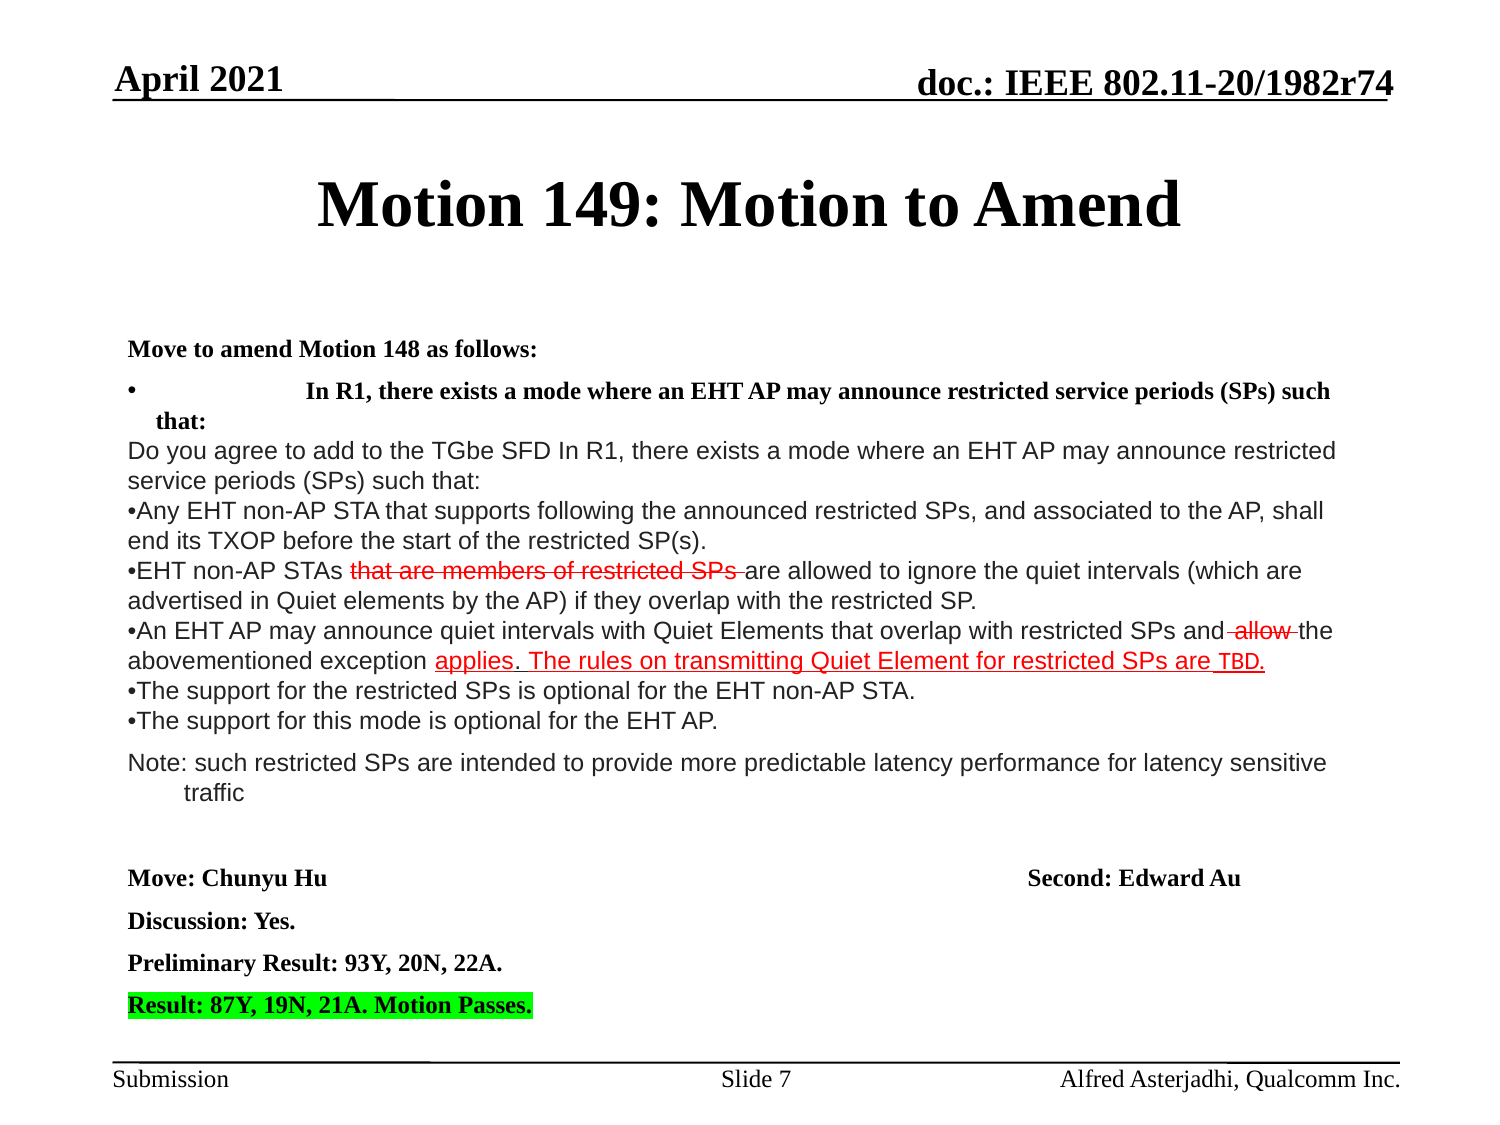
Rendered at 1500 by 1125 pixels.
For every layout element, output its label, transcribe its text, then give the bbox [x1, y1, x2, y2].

footer Alfred Asterjadhi, Qualcomm Inc. [878, 1061, 1402, 1093]
list Move to amend Motion 148 as follows: In R1, there exists a mode where an EHT AP may announce restricted service periods (SPs) such that: Do you agree to add to the TGbe SFD In R1, there exists a mode where an EHT AP may announce restricted service periods (SPs) such that: •Any EHT non-AP STA that supports following the announced restricted SPs, and associated to the AP, shall end its TXOP before the start of the restricted SP(s). •EHT non-AP STAs that are members of restricted SPs are allowed to ignore the quiet intervals (which are advertised in Quiet elements by the AP) if they overlap with the restricted SP. •An EHT AP may announce quiet intervals with Quiet Elements that overlap with restricted SPs and allow the abovementioned exception applies. The rules on transmitting Quiet Element for restricted SPs are TBD. •The support for the restricted SPs is optional for the EHT non-AP STA. •The support for this mode is optional for the EHT AP. Note: such restricted SPs are intended to provide more predictable latency performance for latency sensitive traffic Move: Chunyu Hu Second: Edward Au Discussion: Yes. Preliminary Result: 93Y, 20N, 22A. Result: 87Y, 19N, 21A. Motion Passes. [112, 324, 1388, 1000]
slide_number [114, 54, 423, 100]
title Motion 149: Motion to Amend [112, 112, 1388, 288]
slide_number Slide 7 [712, 1061, 800, 1123]
